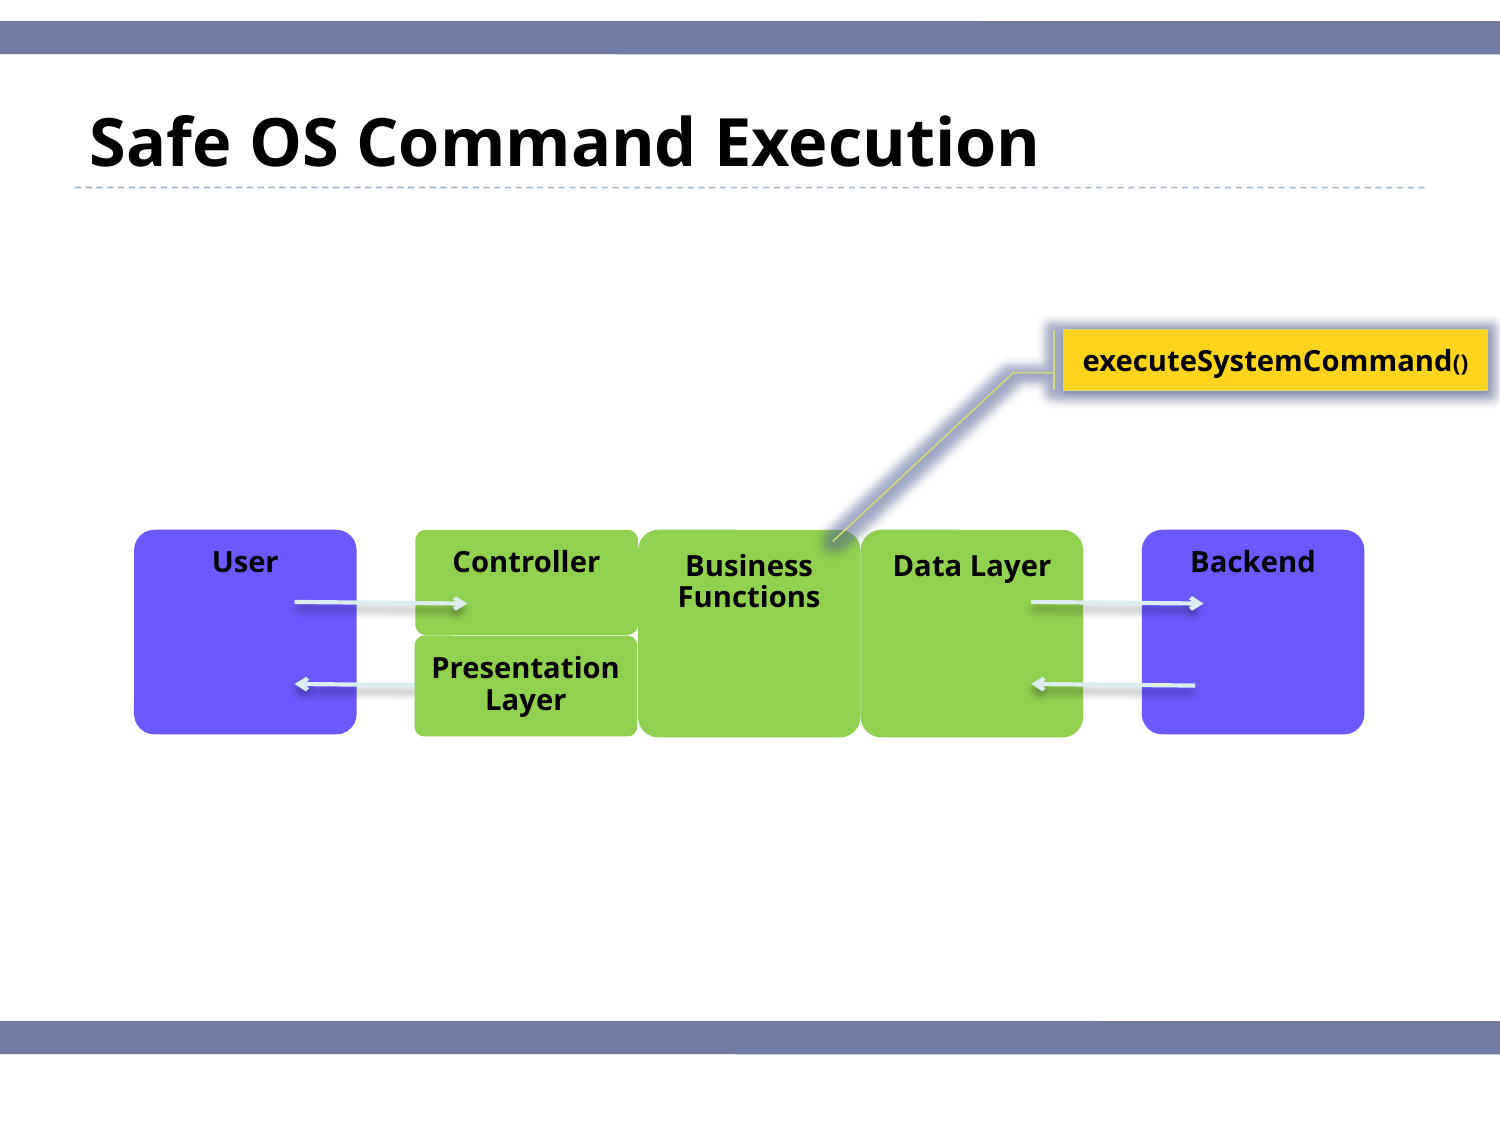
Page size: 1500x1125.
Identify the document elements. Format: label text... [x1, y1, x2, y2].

title Safe OS Command Execution [75, 37, 1425, 188]
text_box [637, 529, 860, 738]
text_box executeSystemCommand() [844, 329, 1055, 529]
text_box User [133, 529, 357, 735]
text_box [860, 529, 1084, 738]
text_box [415, 529, 637, 635]
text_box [414, 635, 638, 737]
text_box Backend [1141, 529, 1365, 735]
text_box executeSystemCommand() [1063, 329, 1488, 391]
